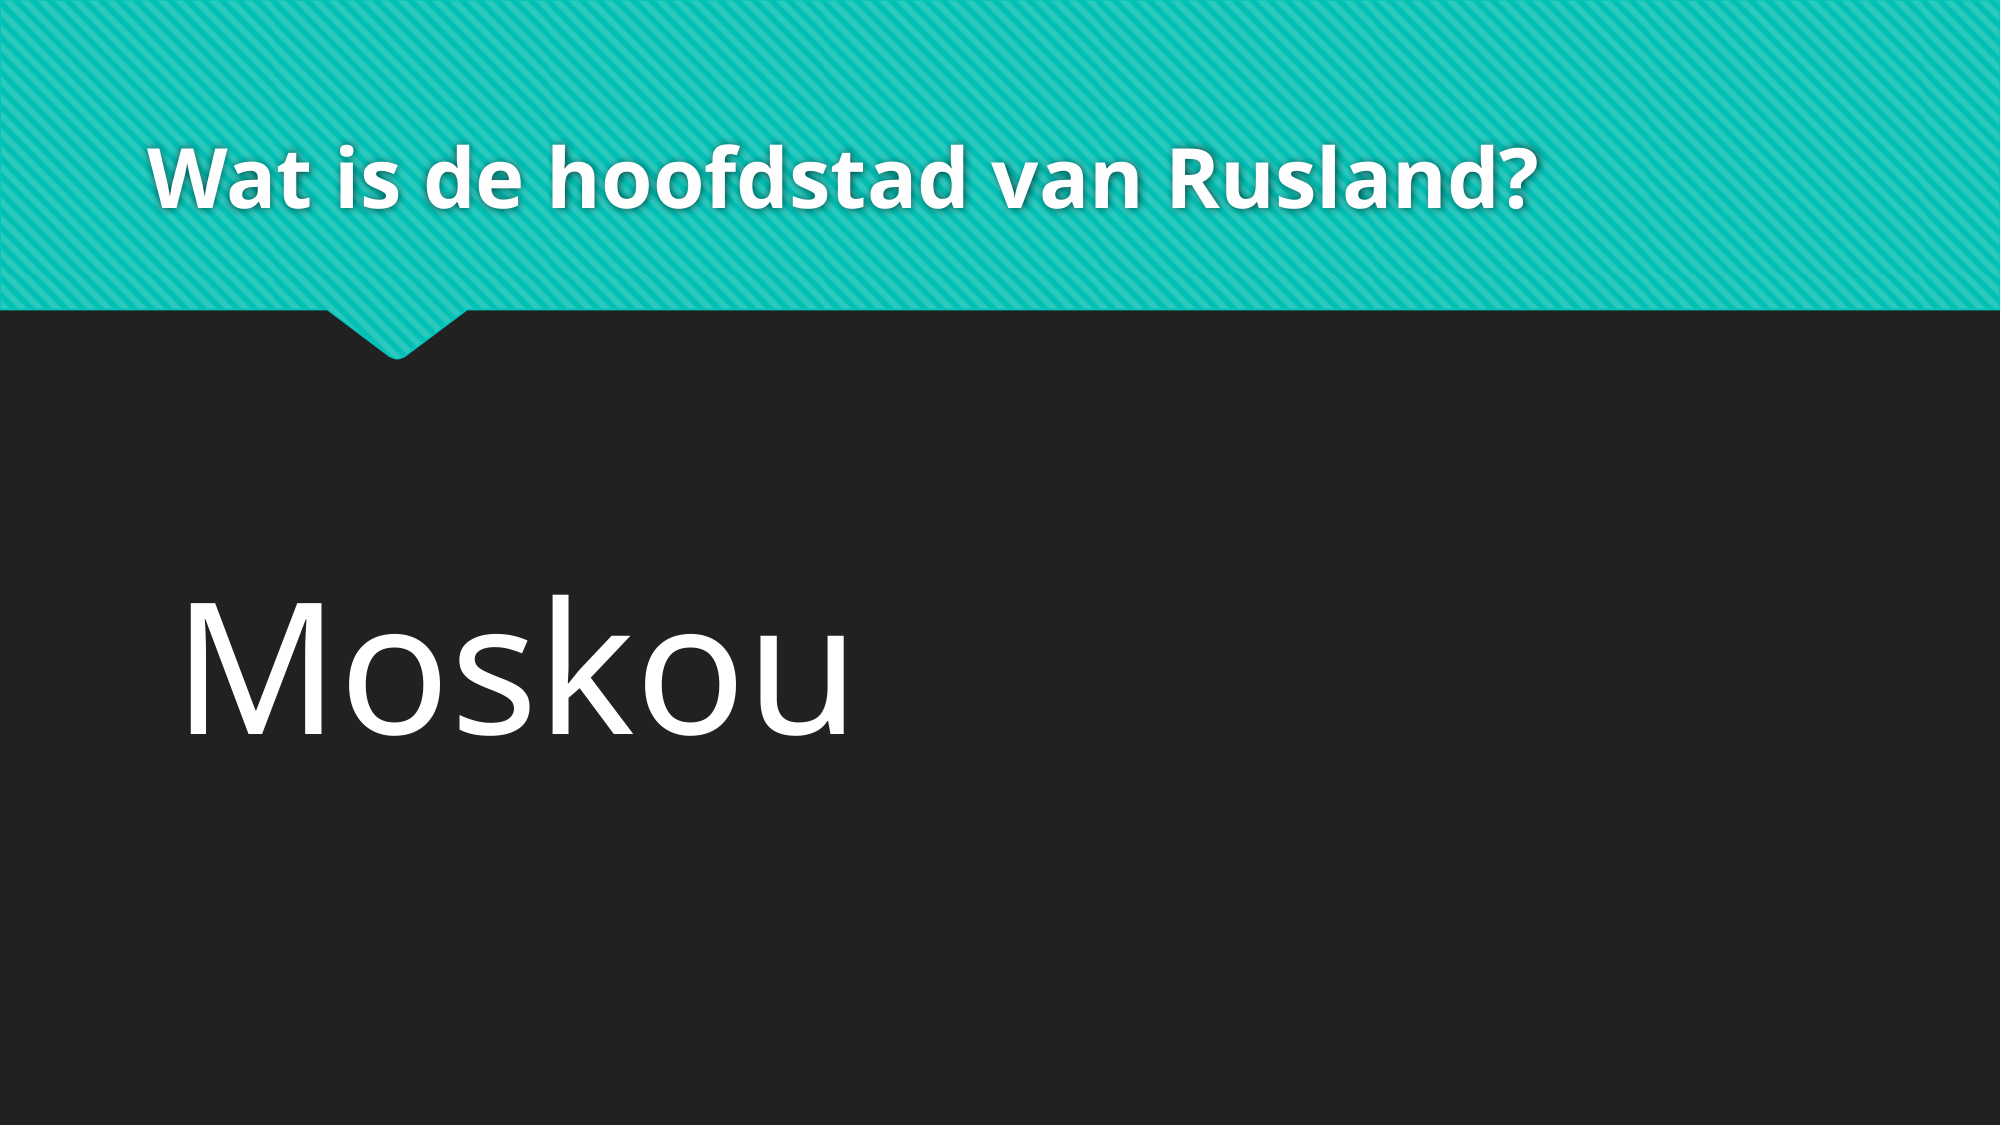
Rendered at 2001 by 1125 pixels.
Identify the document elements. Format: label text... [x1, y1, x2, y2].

text_box Moskou [158, 544, 1108, 779]
title Wat is de hoofdstad van Rusland? [132, 73, 1868, 233]
